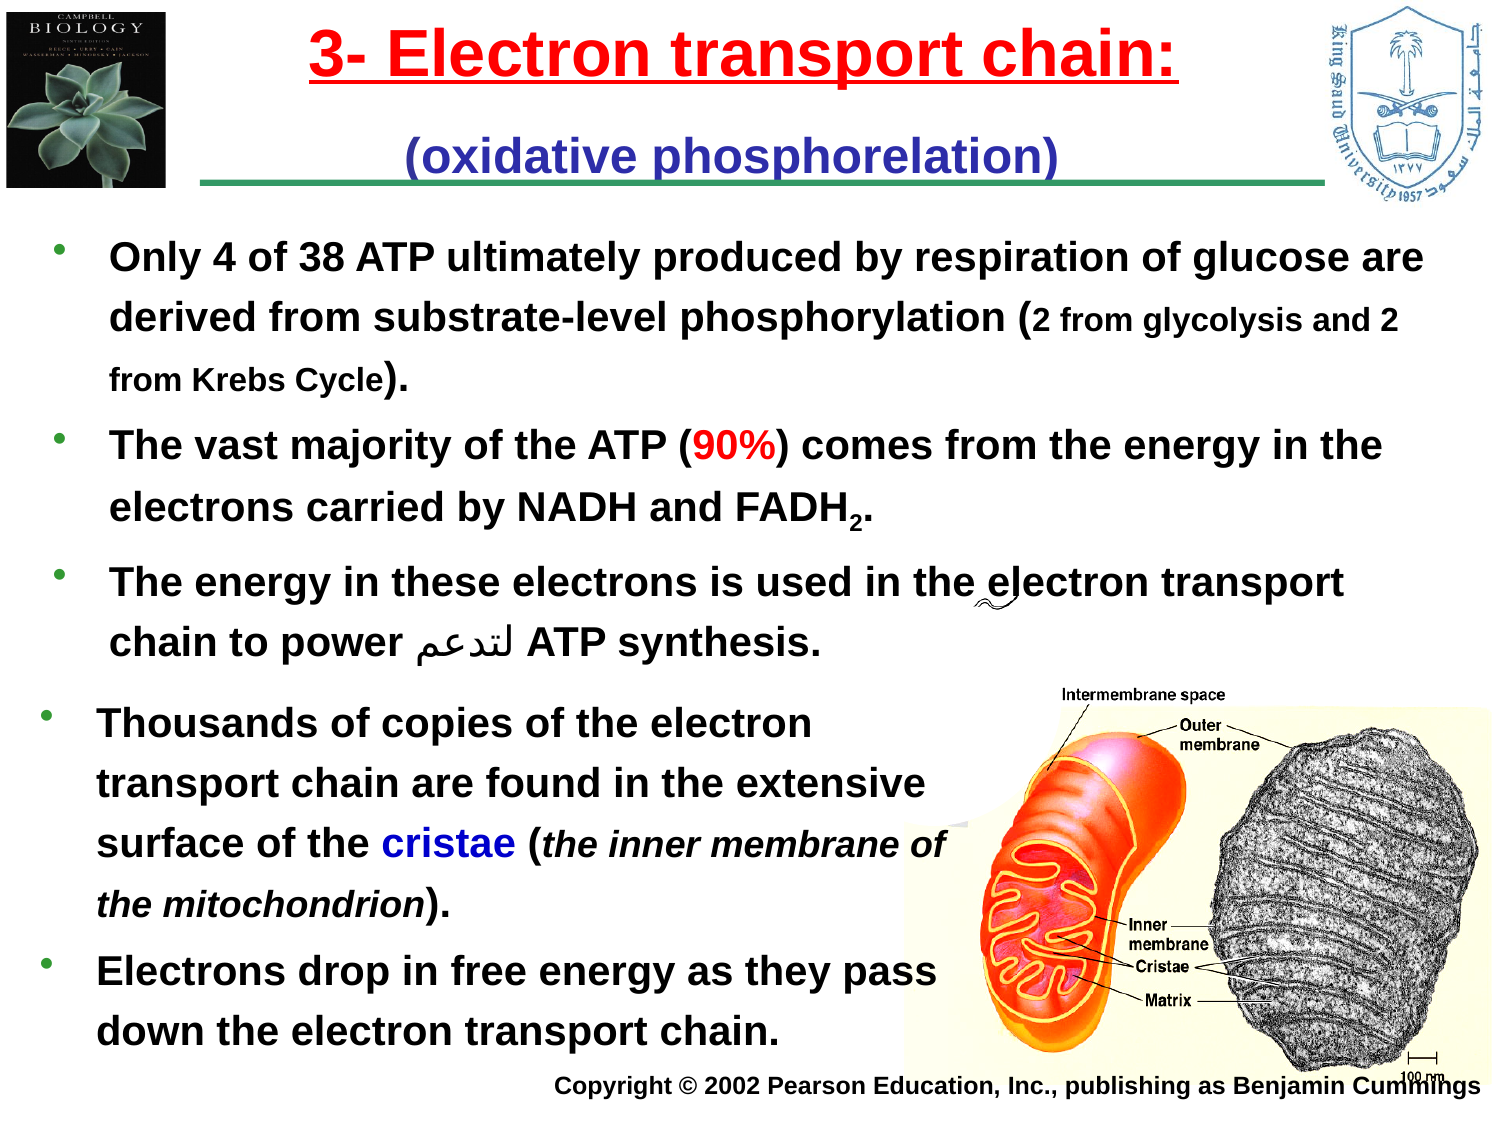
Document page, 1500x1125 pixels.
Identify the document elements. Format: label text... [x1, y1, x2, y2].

text_box Thousands of copies of the electron transport chain are found in the extensive surface of the cristae (the inner membrane of the mitochondrion). Electrons drop in free energy as they pass down the electron transport chain. [24, 678, 857, 1062]
list Only 4 of 38 ATP ultimately produced by respiration of glucose are derived from substrate-level phosphorylation (2 from glycolysis and 2 from Krebs Cycle). The vast majority of the ATP (90%) comes from the energy in the electrons carried by NADH and FADH2. The energy in these electrons is used in the electron transport chain to power لتدعم ATP synthesis. [37, 216, 1463, 866]
text_box Copyright © 2002 Pearson Education, Inc., publishing as Benjamin Cummings [524, 1062, 1500, 1125]
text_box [5, 0, 1488, 209]
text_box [862, 587, 1500, 1088]
